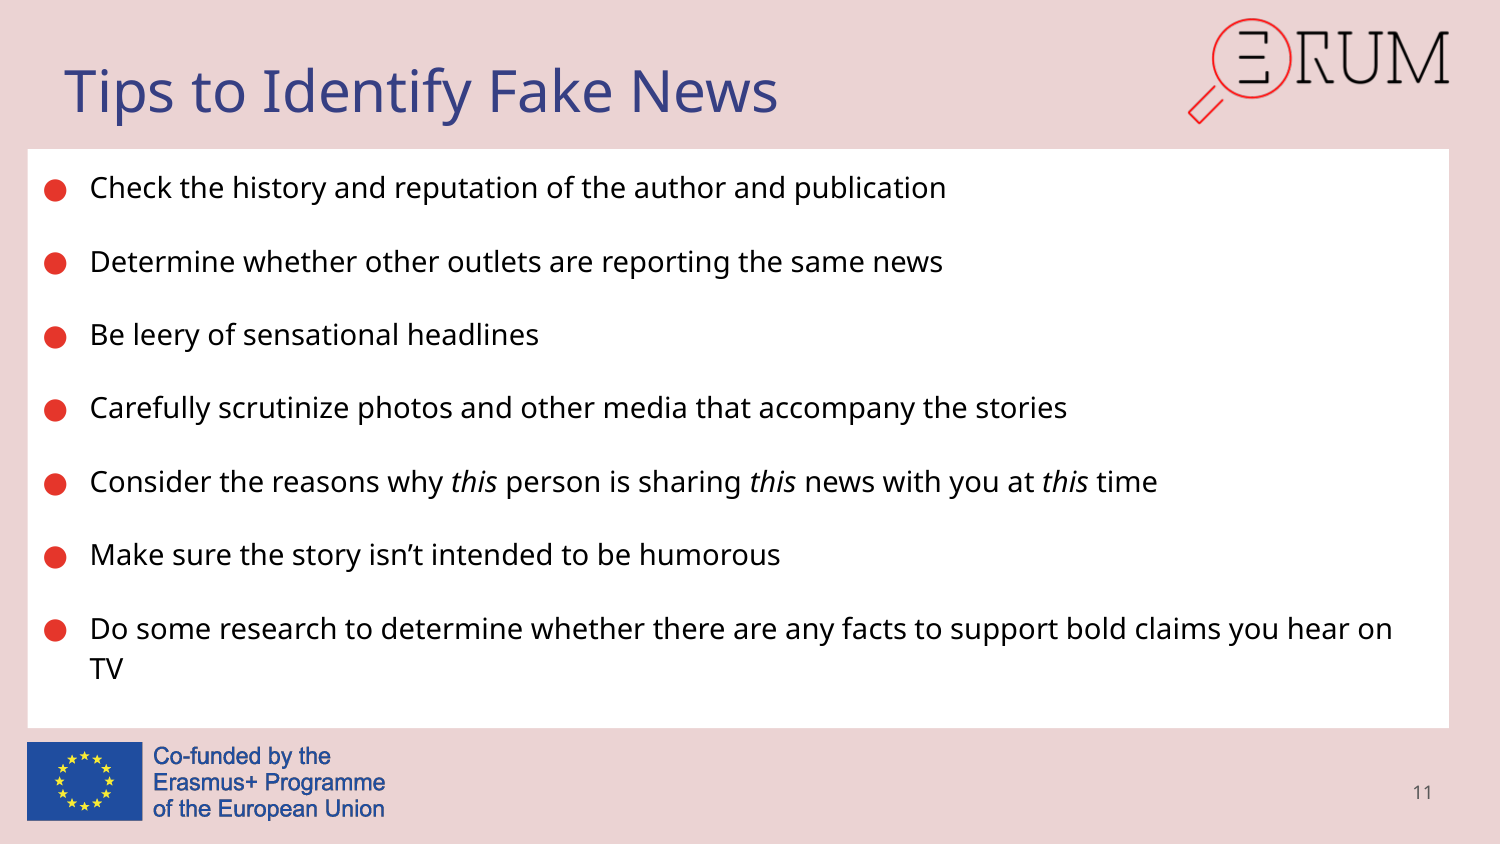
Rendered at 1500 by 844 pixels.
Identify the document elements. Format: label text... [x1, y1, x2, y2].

picture [1136, 0, 1500, 137]
slide_number 11 [1358, 761, 1449, 826]
title Tips to Identify Fake News [49, 39, 1166, 133]
list Check the history and reputation of the author and publication Determine whether other outlets are reporting the same news Be leery of sensational headlines Carefully scrutinize photos and other media that accompany the stories Consider the reasons why this person is sharing this news with you at this time Make sure the story isn’t intended to be humorous Do some research to determine whether there are any facts to support bold claims you hear on TV [27, 149, 1449, 729]
picture [27, 742, 385, 821]
